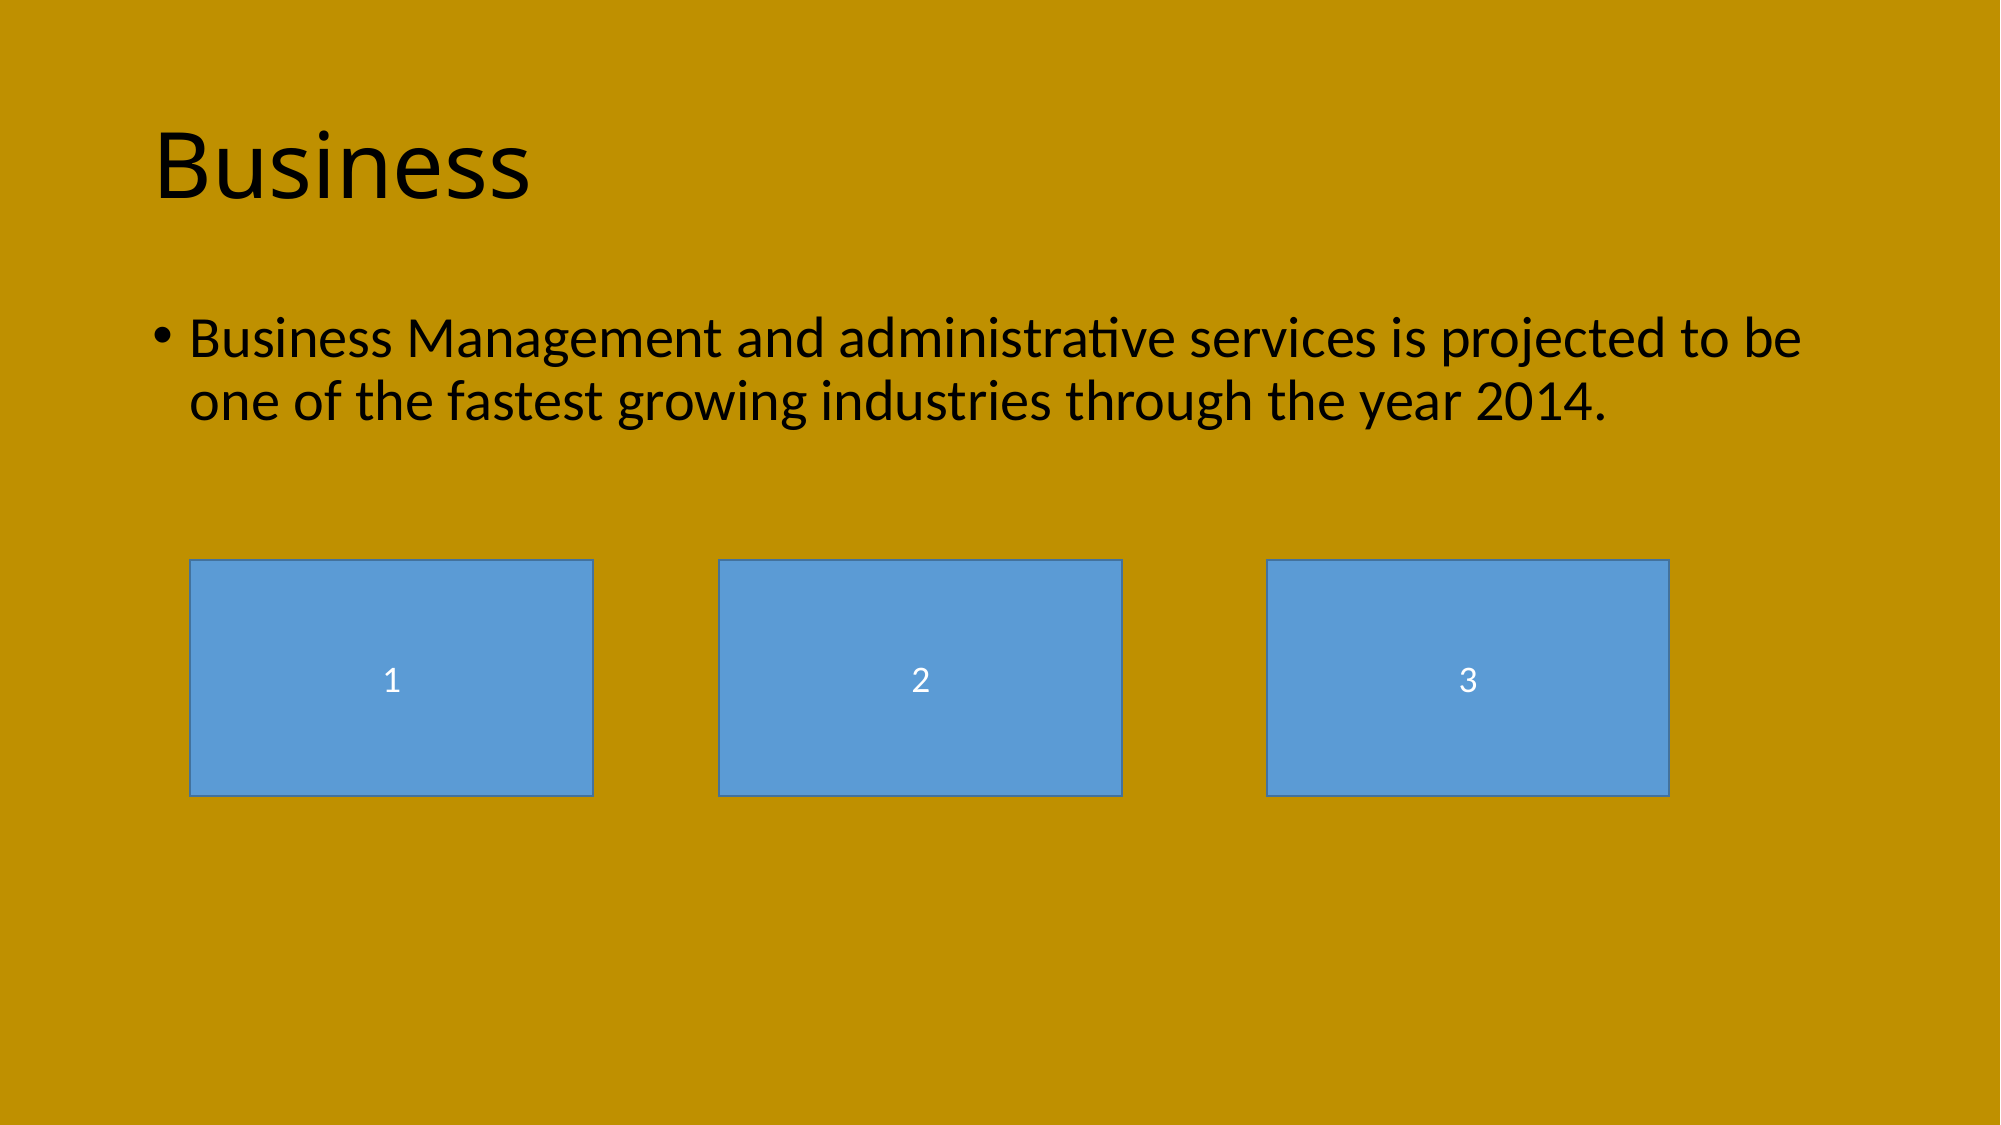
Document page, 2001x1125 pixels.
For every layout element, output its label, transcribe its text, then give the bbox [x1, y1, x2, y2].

text_box 1 [189, 559, 594, 797]
list Business Management and administrative services is projected to be one of the fastest growing industries through the year 2014. [137, 299, 1863, 1014]
text_box 3 [1266, 559, 1670, 797]
text_box 2 [718, 559, 1123, 797]
title Business [137, 59, 1863, 278]
